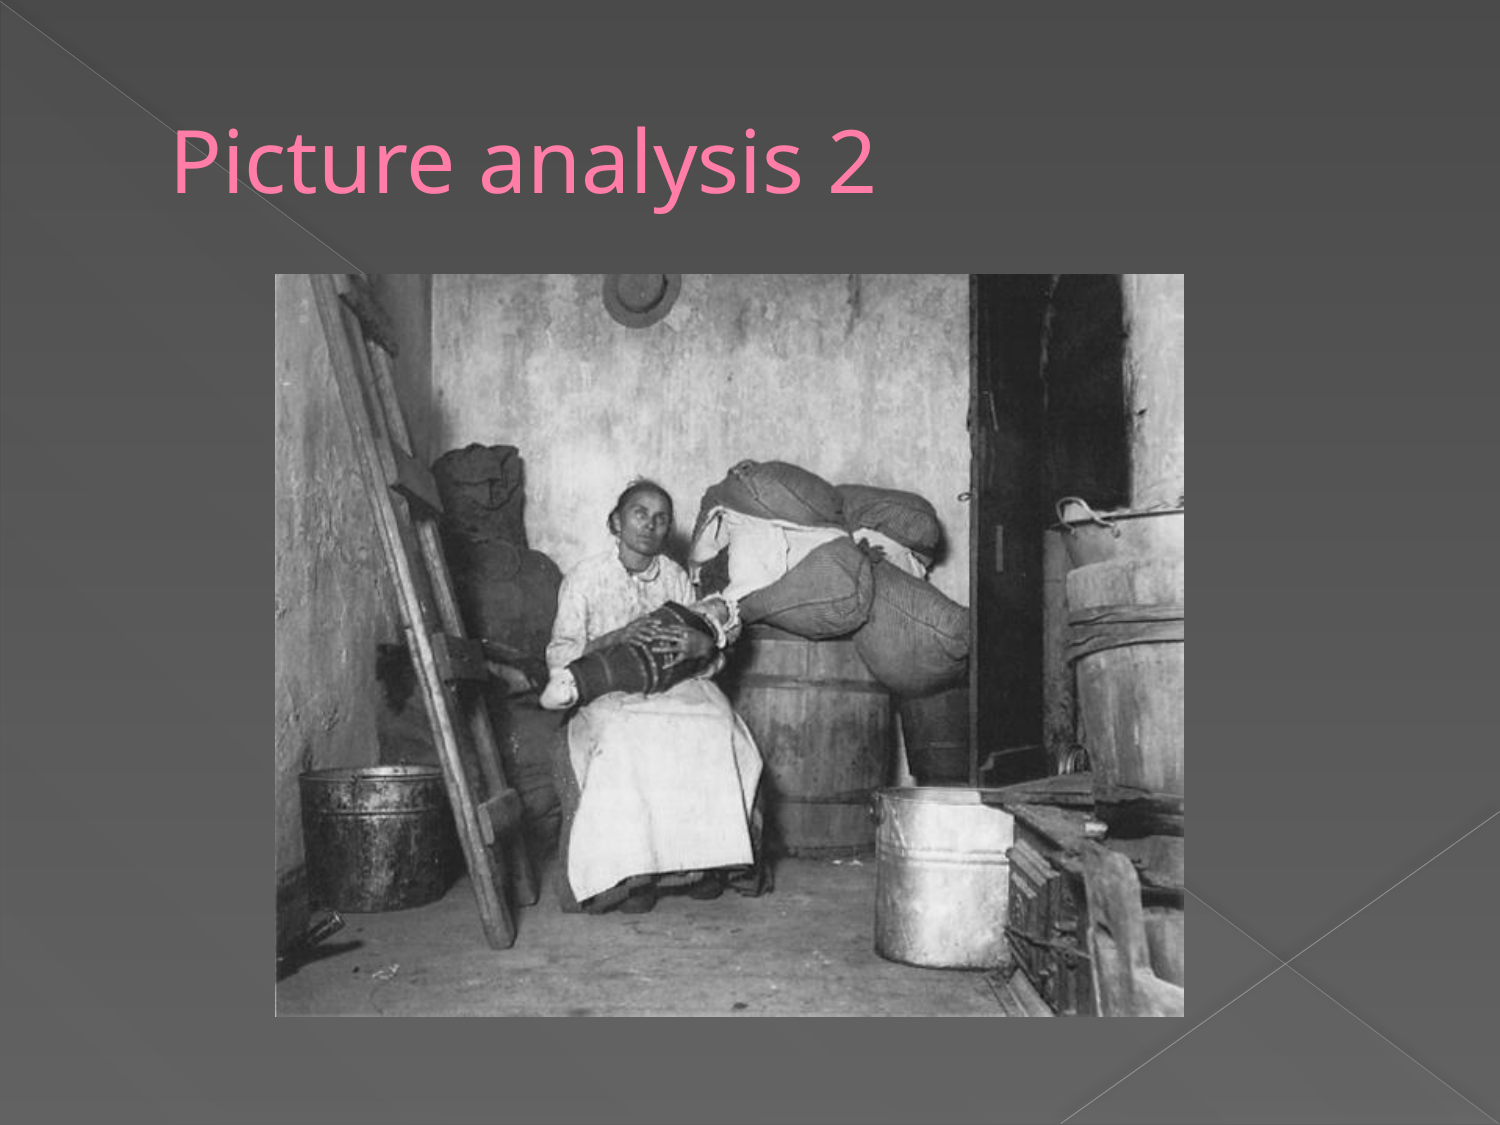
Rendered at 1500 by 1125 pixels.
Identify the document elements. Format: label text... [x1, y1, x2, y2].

title Picture analysis 2 [75, 43, 1425, 274]
picture [274, 274, 1184, 1017]
